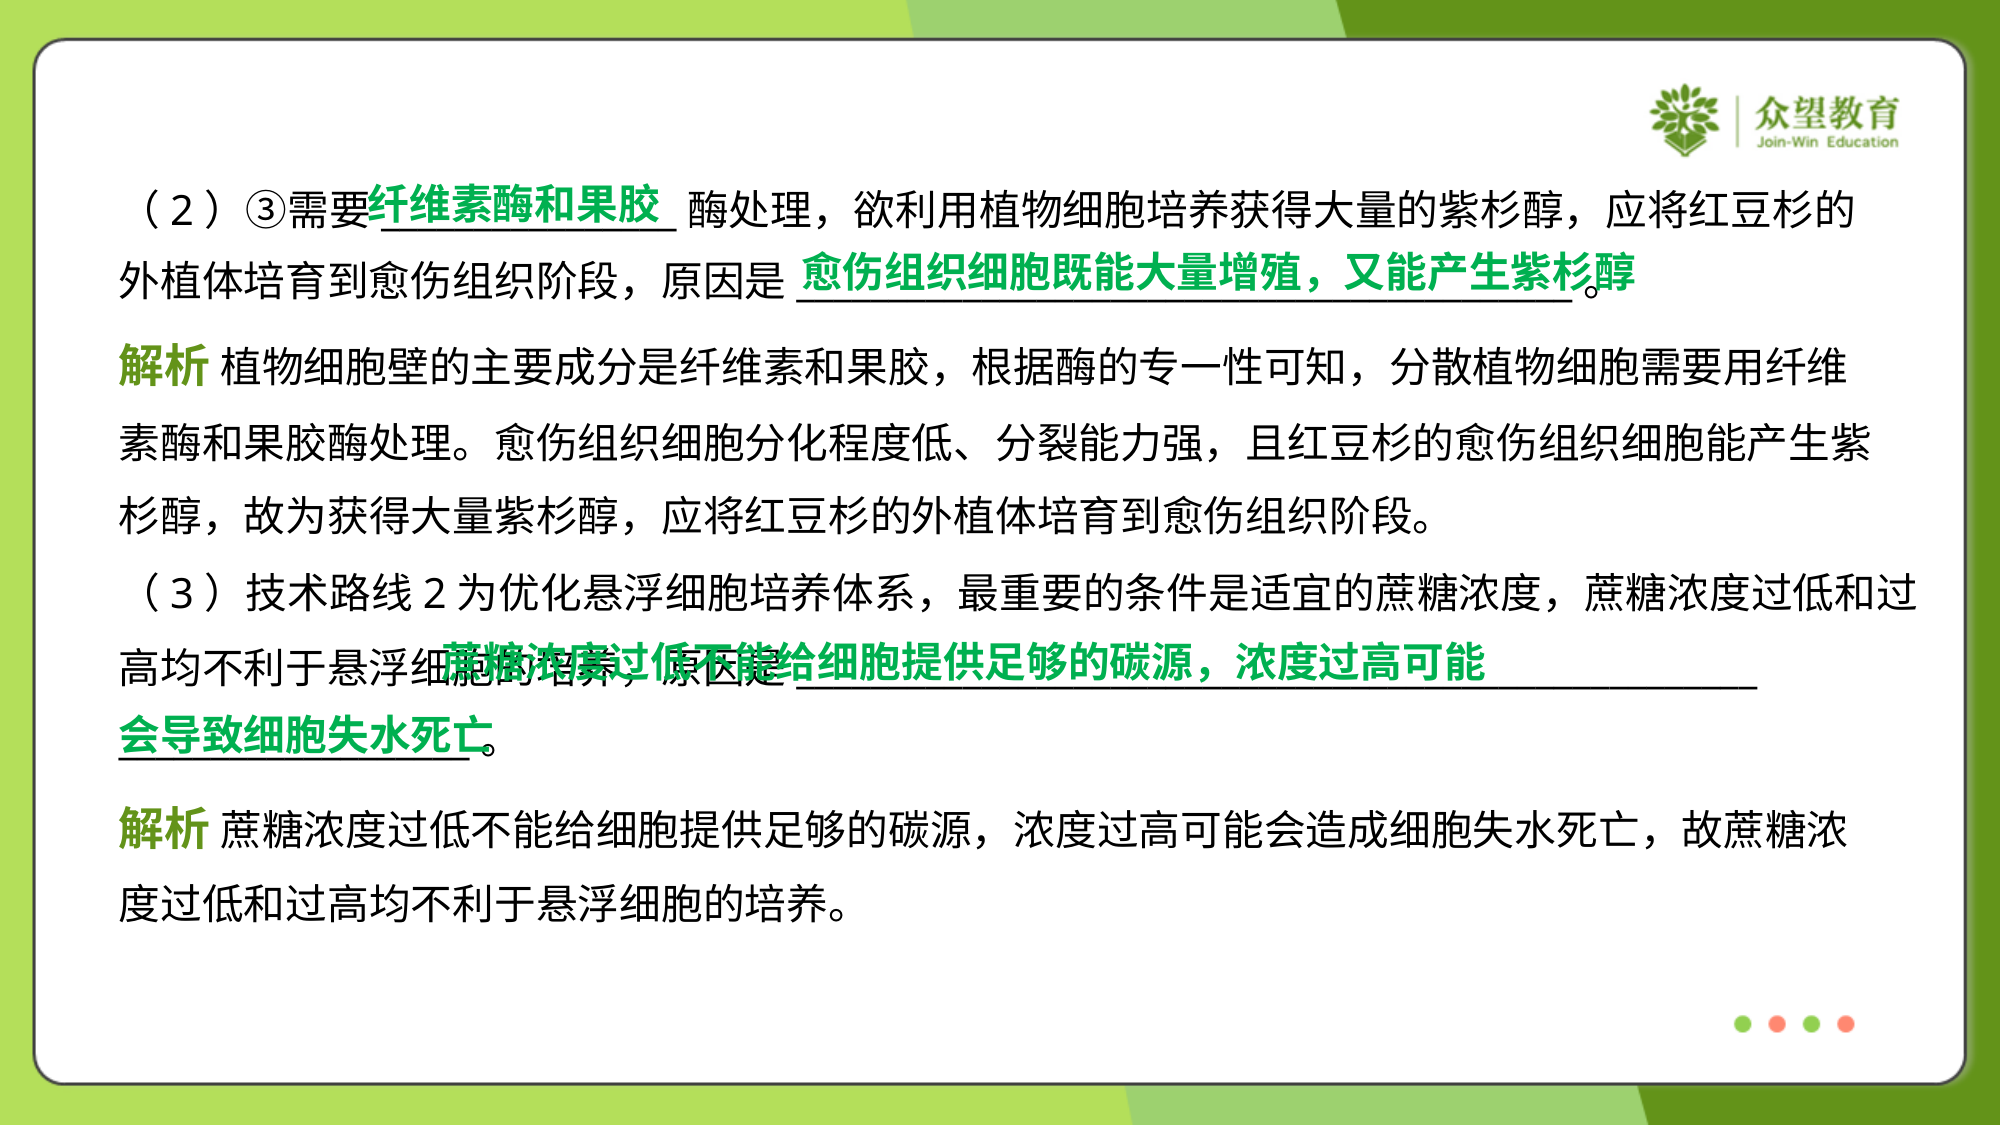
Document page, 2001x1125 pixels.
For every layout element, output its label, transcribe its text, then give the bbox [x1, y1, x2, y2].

text_box （2）③需要________________酶处理，欲利用植物细胞培养获得大量的紫杉醇，应将红豆杉的 外植体培育到愈伤组织阶段，原因是__________________________________________。 [118, 158, 1883, 298]
text_box （3）技术路线2为优化悬浮细胞培养体系，最重要的条件是适宜的蔗糖浓度，蔗糖浓度过低和过 高均不利于悬浮细胞的培养，原因是____________________________________________________ ___________________。 [118, 541, 1883, 755]
picture [0, 0, 2000, 1125]
text_box 蔗糖浓度过低不能给细胞提供足够的碳源，浓度过高可能 会导致细胞失水死亡 [118, 610, 1882, 751]
text_box 解析 蔗糖浓度过低不能给细胞提供足够的碳源，浓度过高可能会造成细胞失水死亡，故蔗糖浓 度过低和过高均不利于悬浮细胞的培养。 [118, 771, 1883, 921]
text_box 愈伤组织细胞既能大量增殖，又能产生紫杉醇 [786, 224, 1651, 289]
text_box 解析 植物细胞壁的主要成分是纤维素和果胶，根据酶的专一性可知，分散植物细胞需要用纤维 素酶和果胶酶处理。愈伤组织细胞分化程度低、分裂能力强，且红豆杉的愈伤组织细胞能产生紫 杉醇，故为获得大量紫杉醇，应将红豆杉的外植体培育到愈伤组织阶段。 [118, 314, 1883, 533]
text_box 纤维素酶和果胶 [352, 152, 675, 220]
